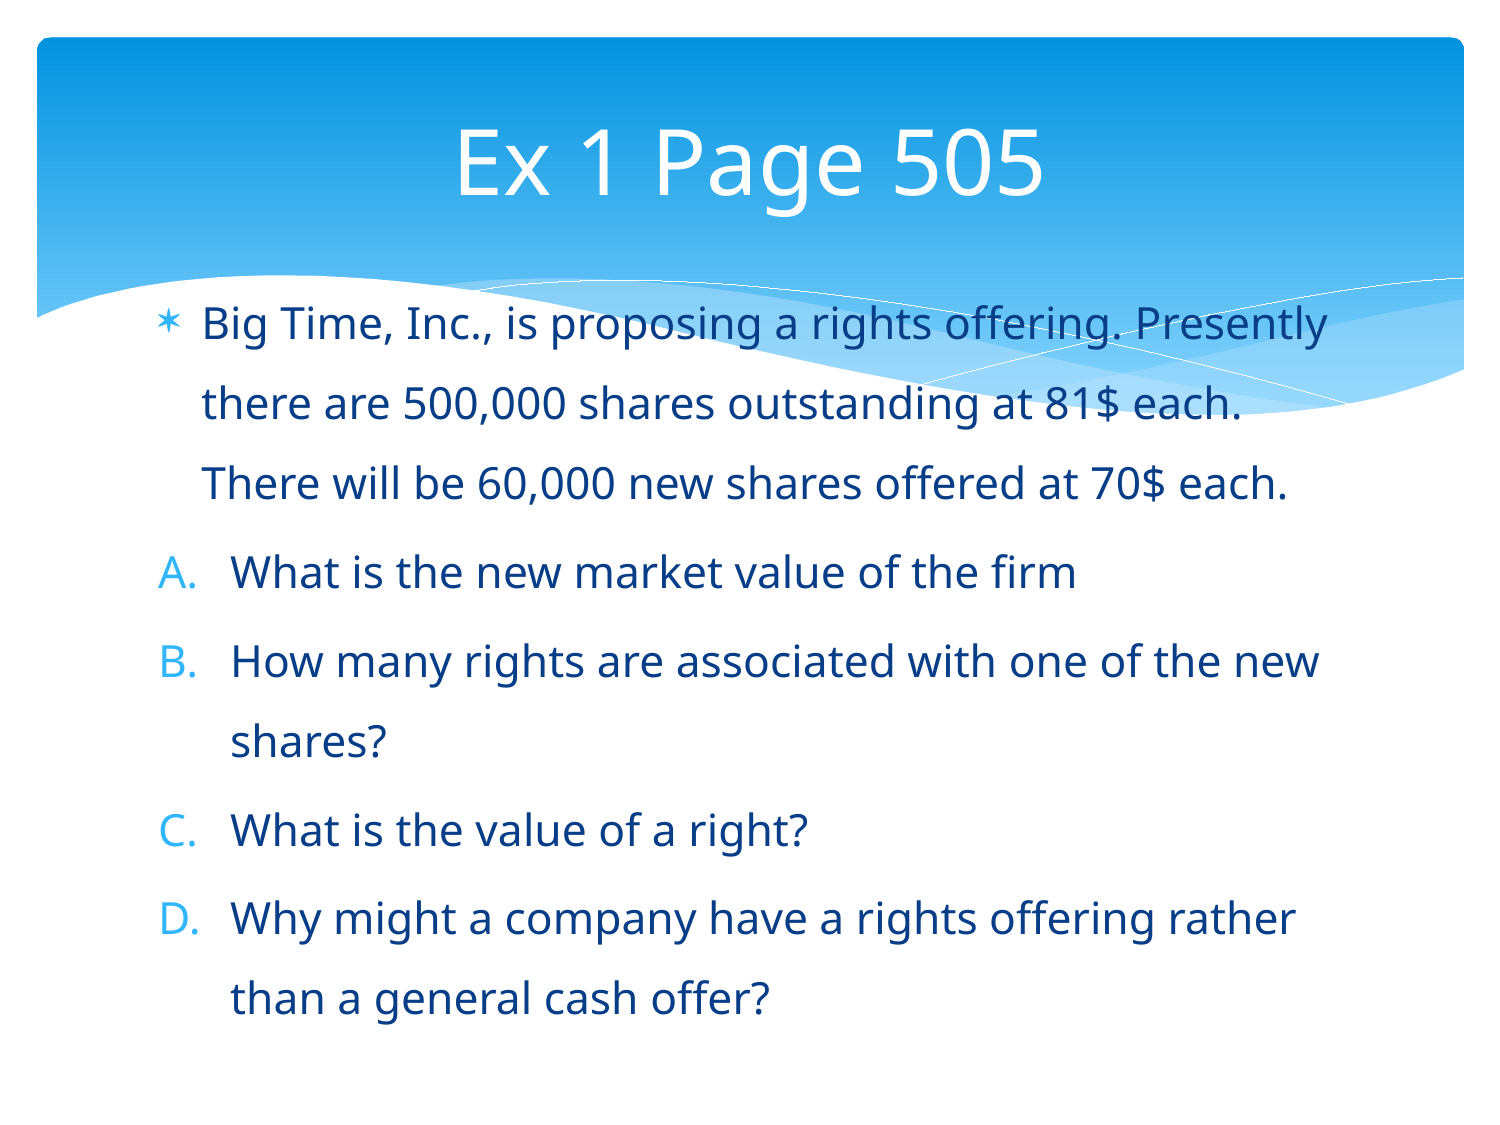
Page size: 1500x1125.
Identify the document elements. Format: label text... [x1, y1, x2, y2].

list Big Time, Inc., is proposing a rights offering. Presently there are 500,000 shares outstanding at 81$ each. There will be 60,000 new shares offered at 70$ each. What is the new market value of the firm How many rights are associated with one of the new shares? What is the value of a right? Why might a company have a rights offering rather than a general cash offer? [143, 261, 1359, 1053]
title Ex 1 Page 505 [75, 55, 1425, 261]
